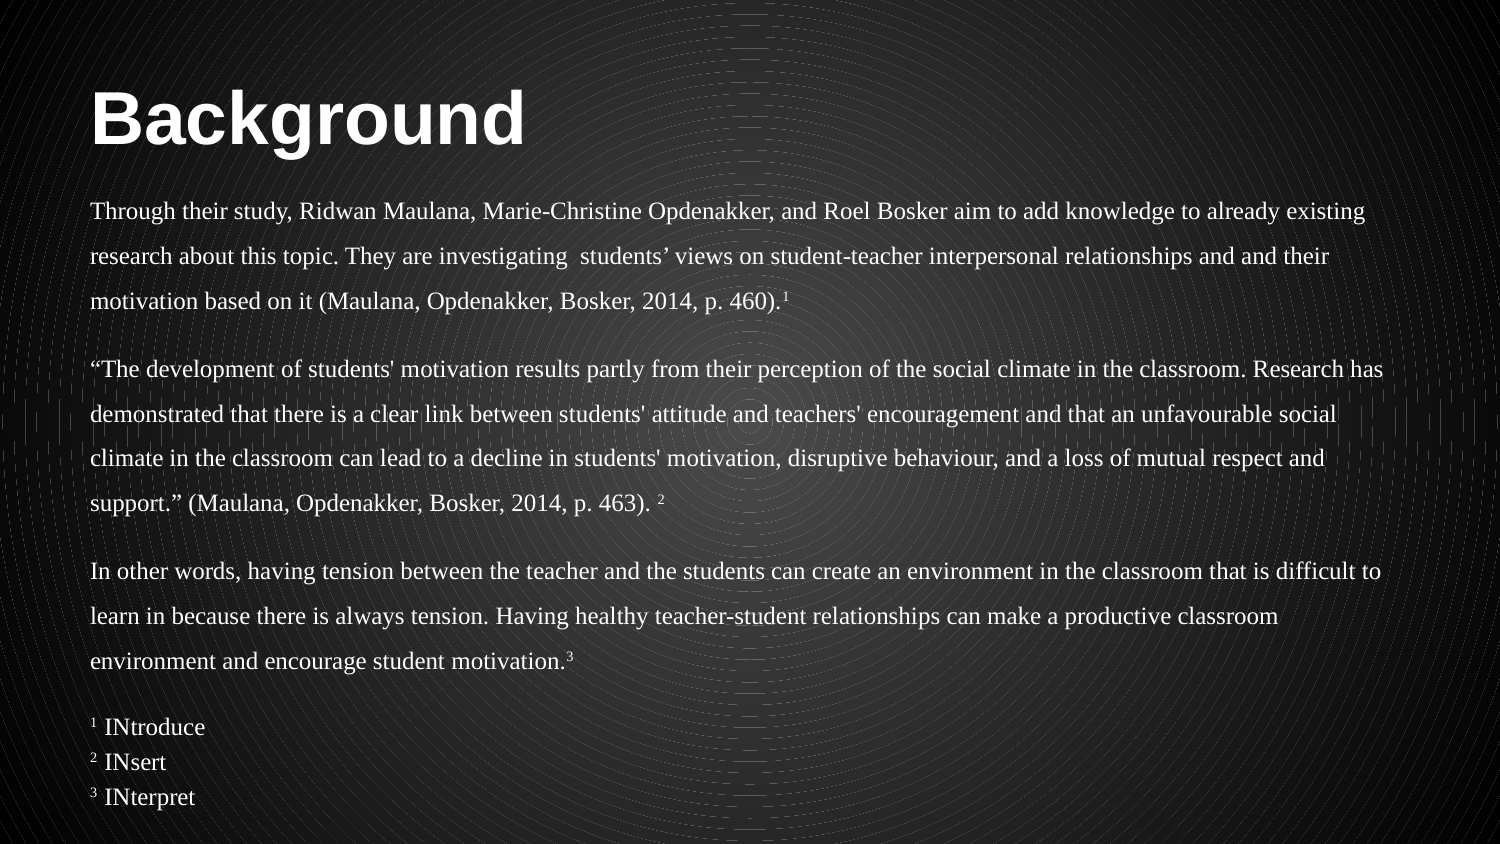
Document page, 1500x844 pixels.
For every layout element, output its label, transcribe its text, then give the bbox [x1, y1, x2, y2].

list Through their study, Ridwan Maulana, Marie-Christine Opdenakker, and Roel Bosker aim to add knowledge to already existing research about this topic. They are investigating students’ views on student-teacher interpersonal relationships and and their motivation based on it (Maulana, Opdenakker, Bosker, 2014, p. 460).1 “The development of students' motivation results partly from their perception of the social climate in the classroom. Research has demonstrated that there is a clear link between students' attitude and teachers' encouragement and that an unfavourable social climate in the classroom can lead to a decline in students' motivation, disruptive behaviour, and a loss of mutual respect and support.” (Maulana, Opdenakker, Bosker, 2014, p. 463). 2 In other words, having tension between the teacher and the students can create an environment in the classroom that is difficult to learn in because there is always tension. Having healthy teacher-student relationships can make a productive classroom environment and encourage student motivation.3 [75, 164, 1425, 776]
title Background [75, 33, 1425, 164]
text_box 1 INtroduce 2 INsert 3 INterpret [74, 691, 378, 817]
